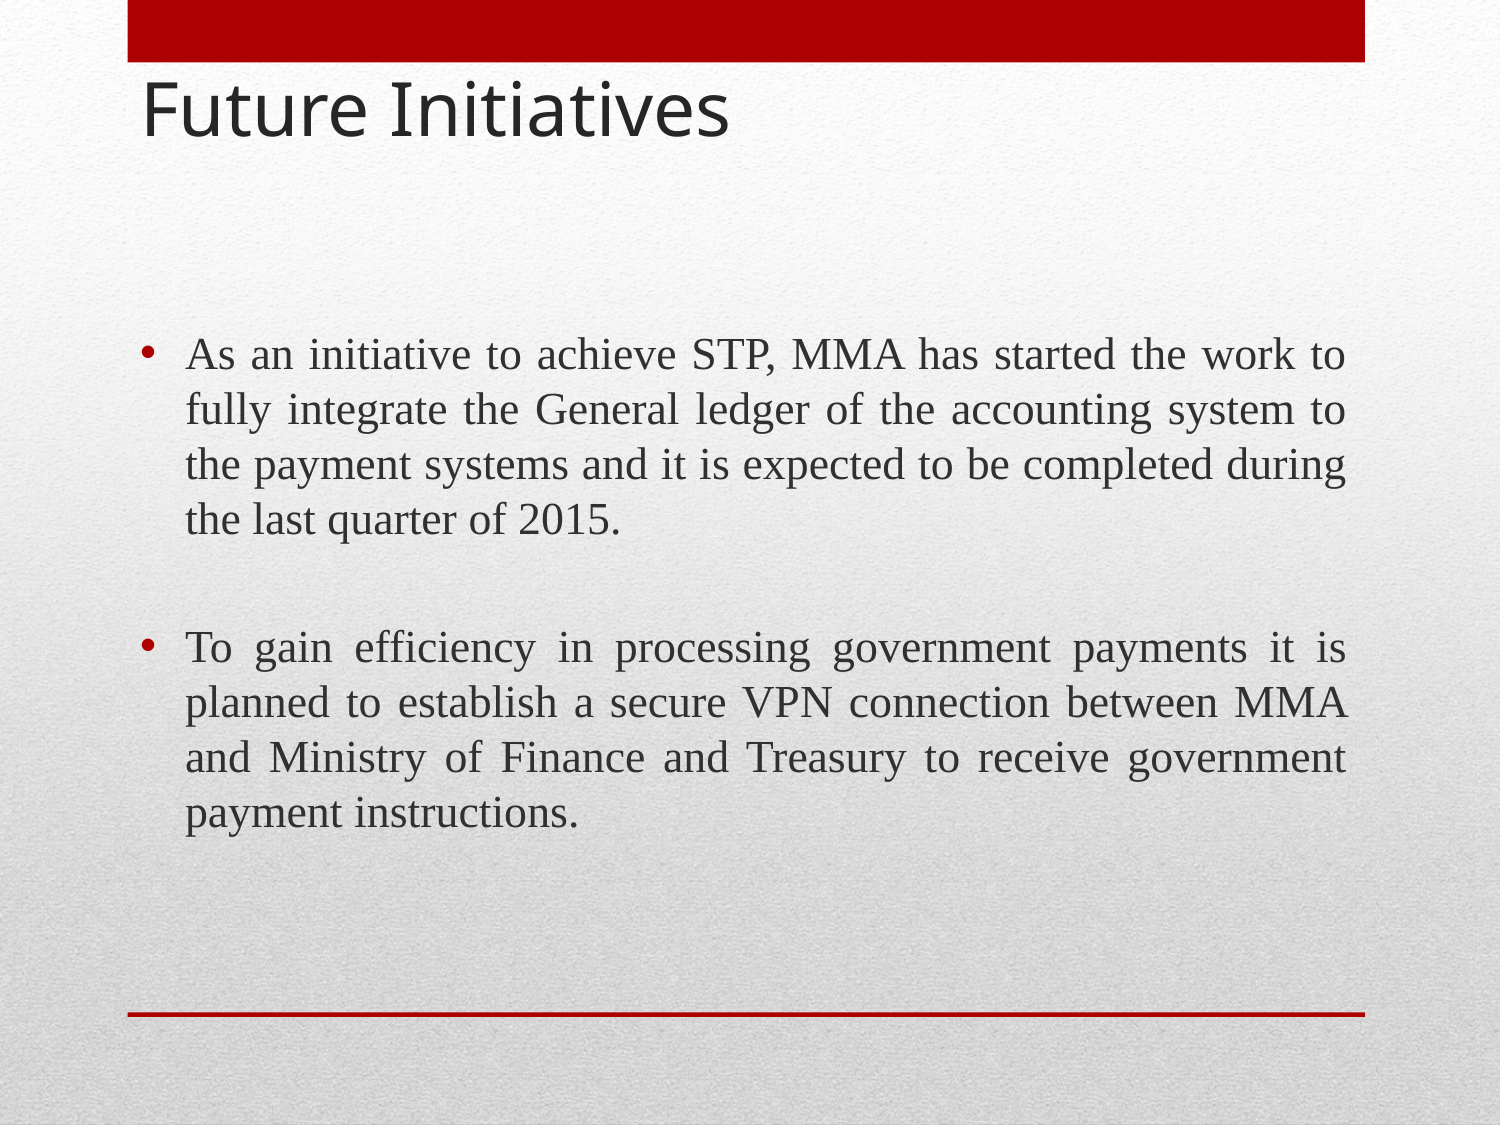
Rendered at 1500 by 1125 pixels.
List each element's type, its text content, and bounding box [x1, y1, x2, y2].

title Future Initiatives [125, 0, 1238, 213]
list As an initiative to achieve STP, MMA has started the work to fully integrate the General ledger of the accounting system to the payment systems and it is expected to be completed during the last quarter of 2015. To gain efficiency in processing government payments it is planned to establish a secure VPN connection between MMA and Ministry of Finance and Treasury to receive government payment instructions. [125, 237, 1363, 988]
